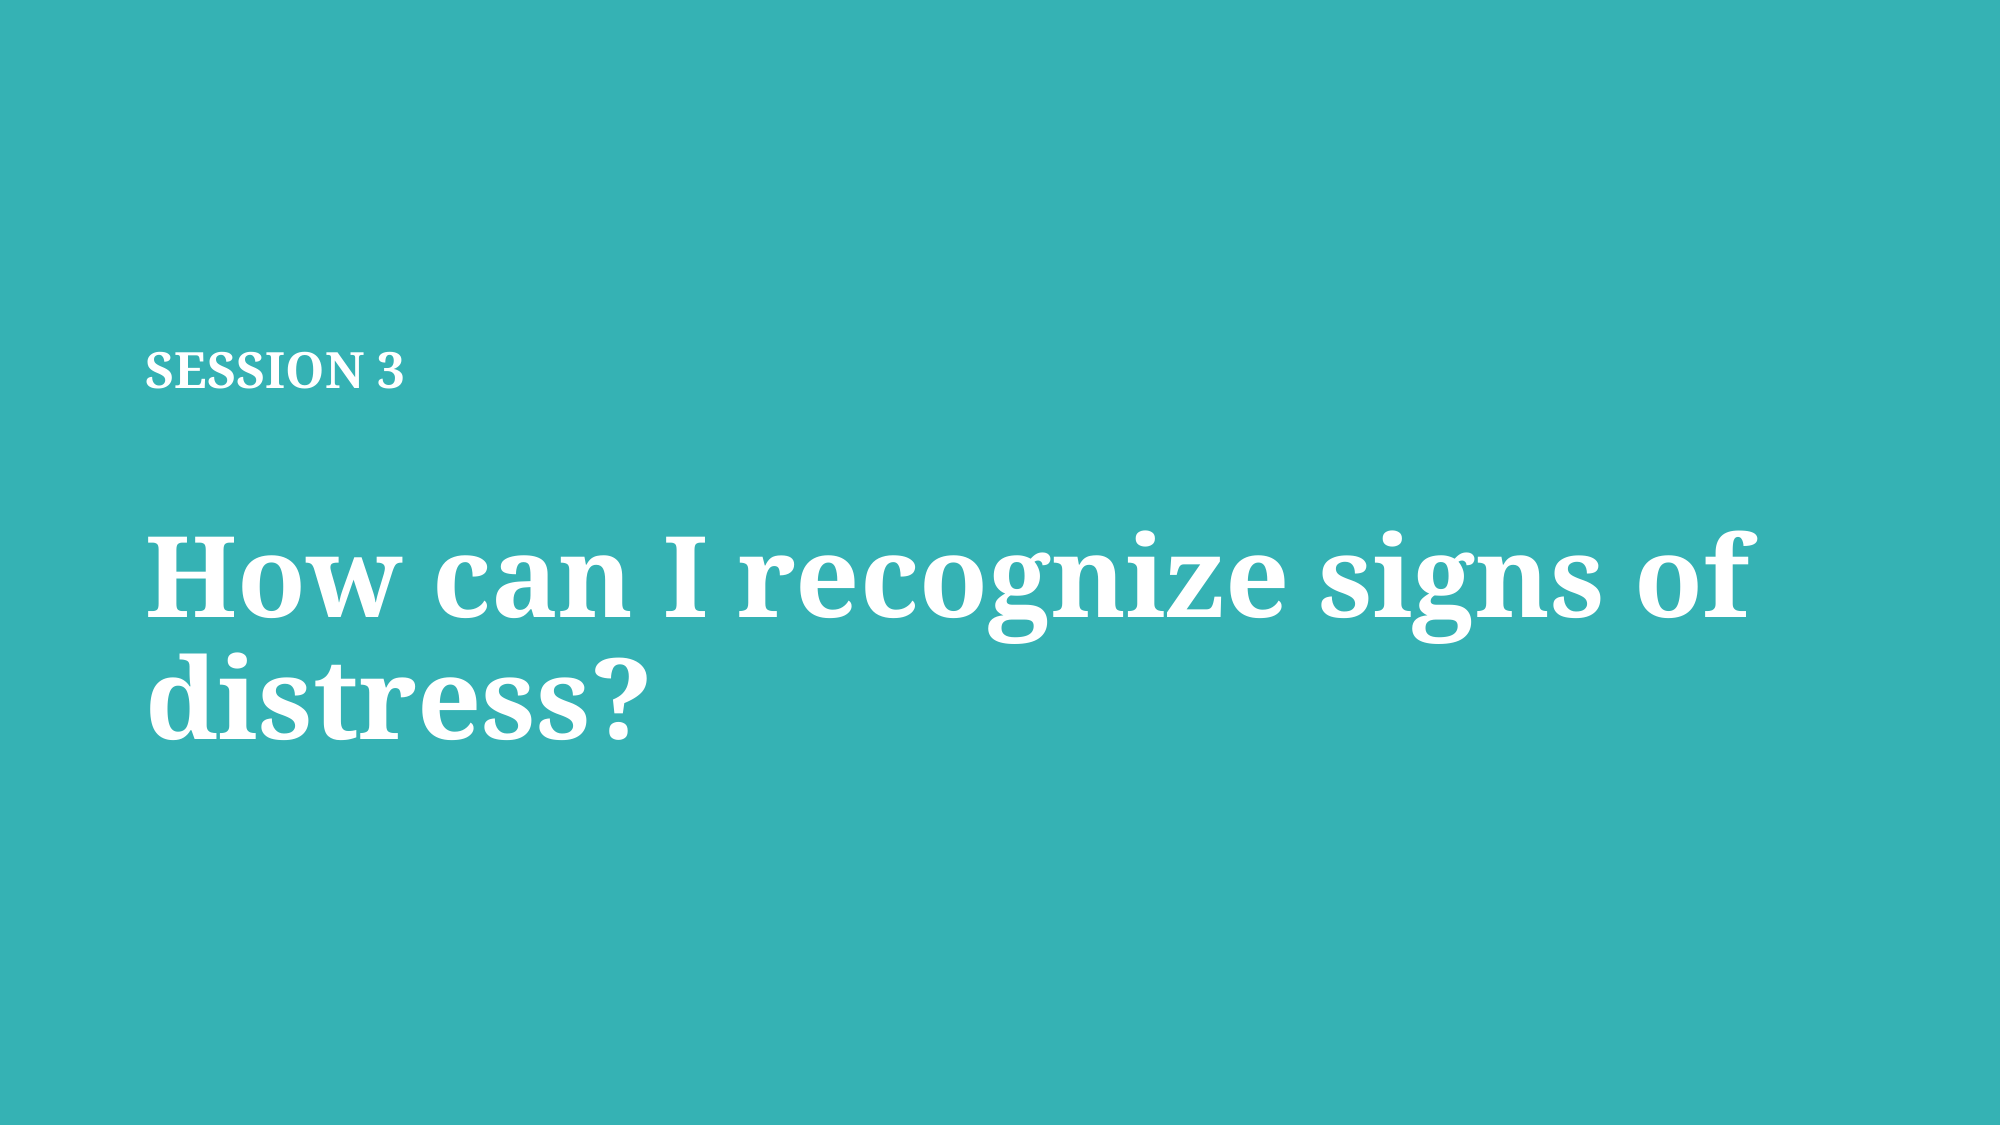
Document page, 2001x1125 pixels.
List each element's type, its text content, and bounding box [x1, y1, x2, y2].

title SESSION 3 How can I recognize signs of distress? [130, 508, 1792, 601]
